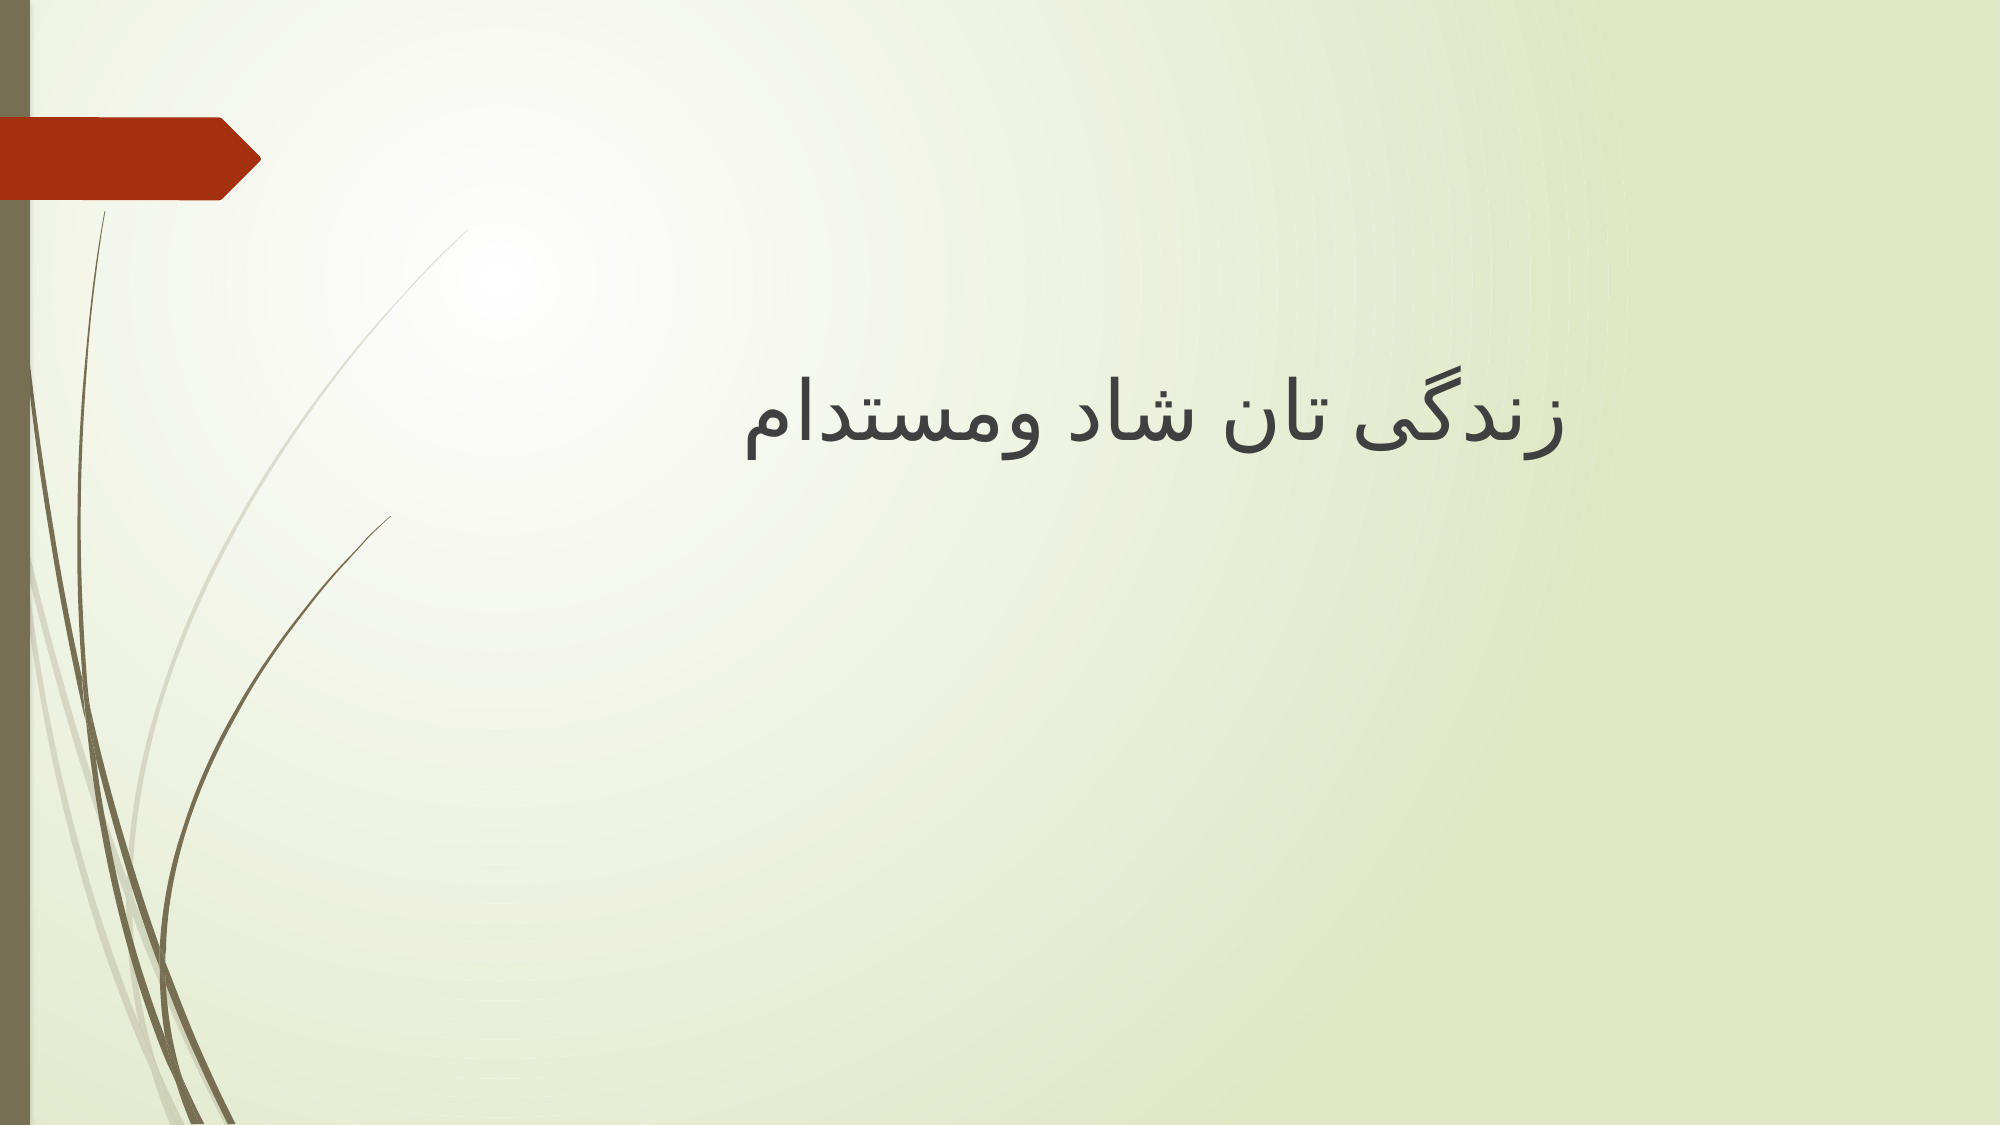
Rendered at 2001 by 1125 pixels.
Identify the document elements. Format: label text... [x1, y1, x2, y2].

list زندگی تان شاد ومستدام [424, 350, 1888, 970]
